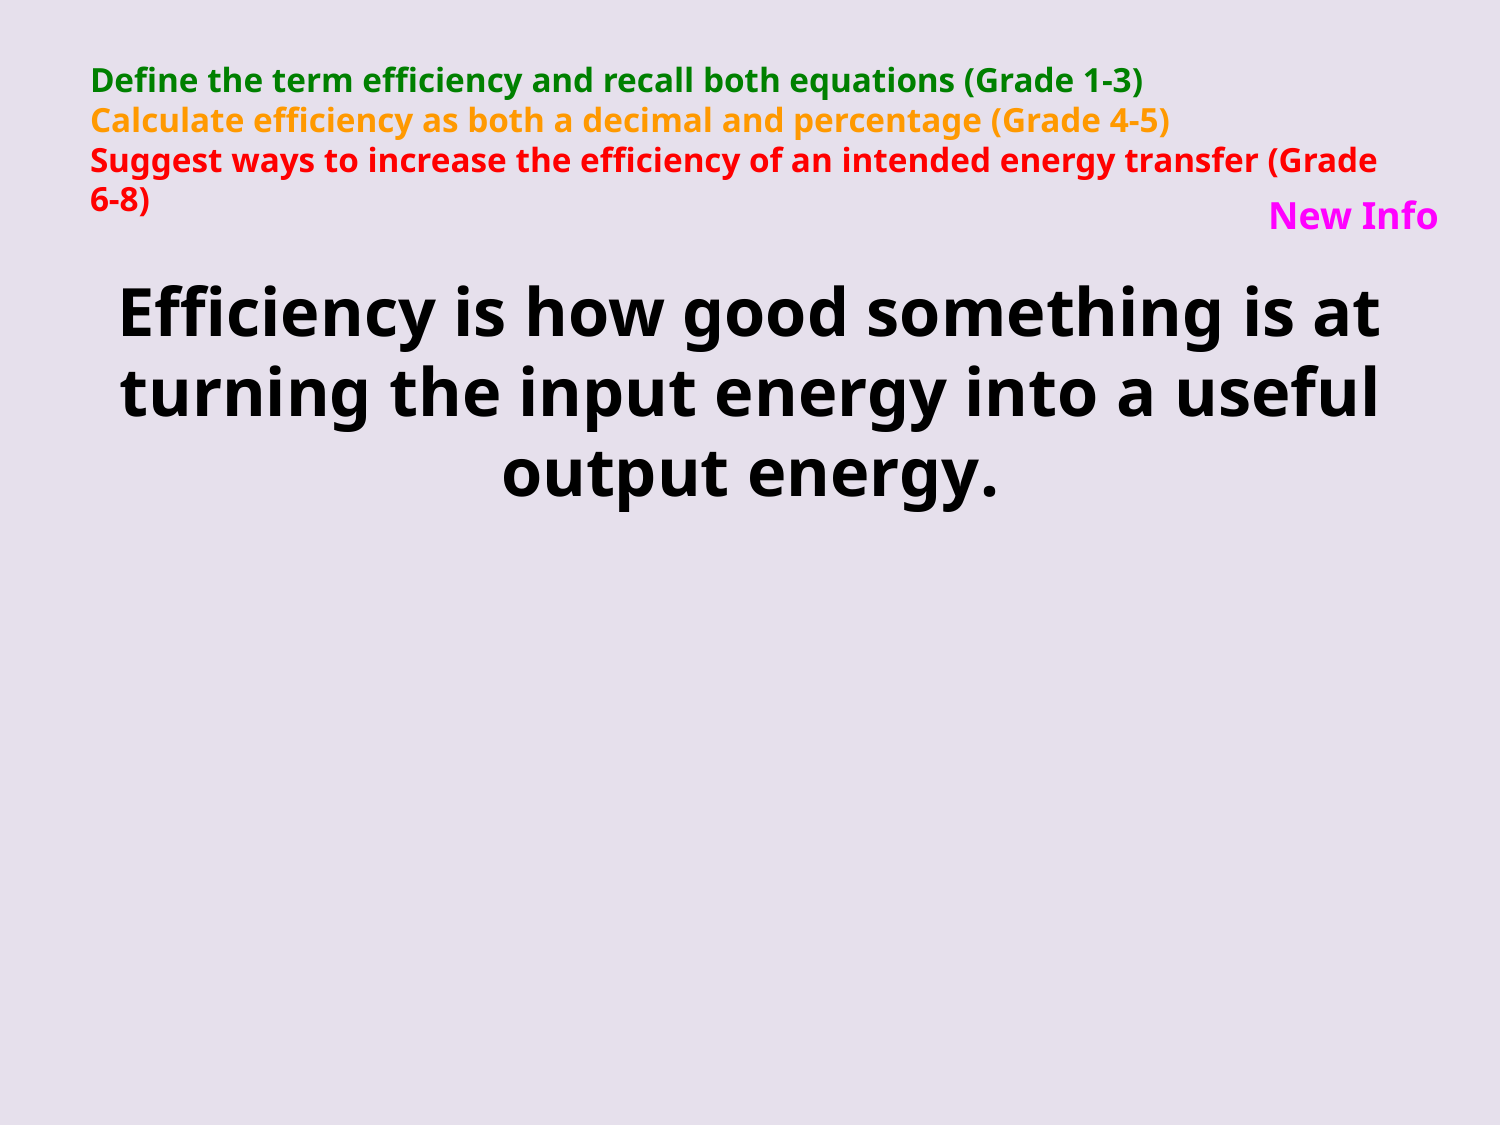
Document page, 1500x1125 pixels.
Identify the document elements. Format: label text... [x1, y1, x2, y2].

text_box New Info [1253, 184, 1454, 245]
list Efficiency is how good something is at turning the input energy into a useful output energy. [75, 262, 1425, 1005]
title Define the term efficiency and recall both equations (Grade 1-3) Calculate efficiency as both a decimal and percentage (Grade 4-5) Suggest ways to increase the efficiency of an intended energy transfer (Grade 6-8) [75, 45, 1425, 233]
